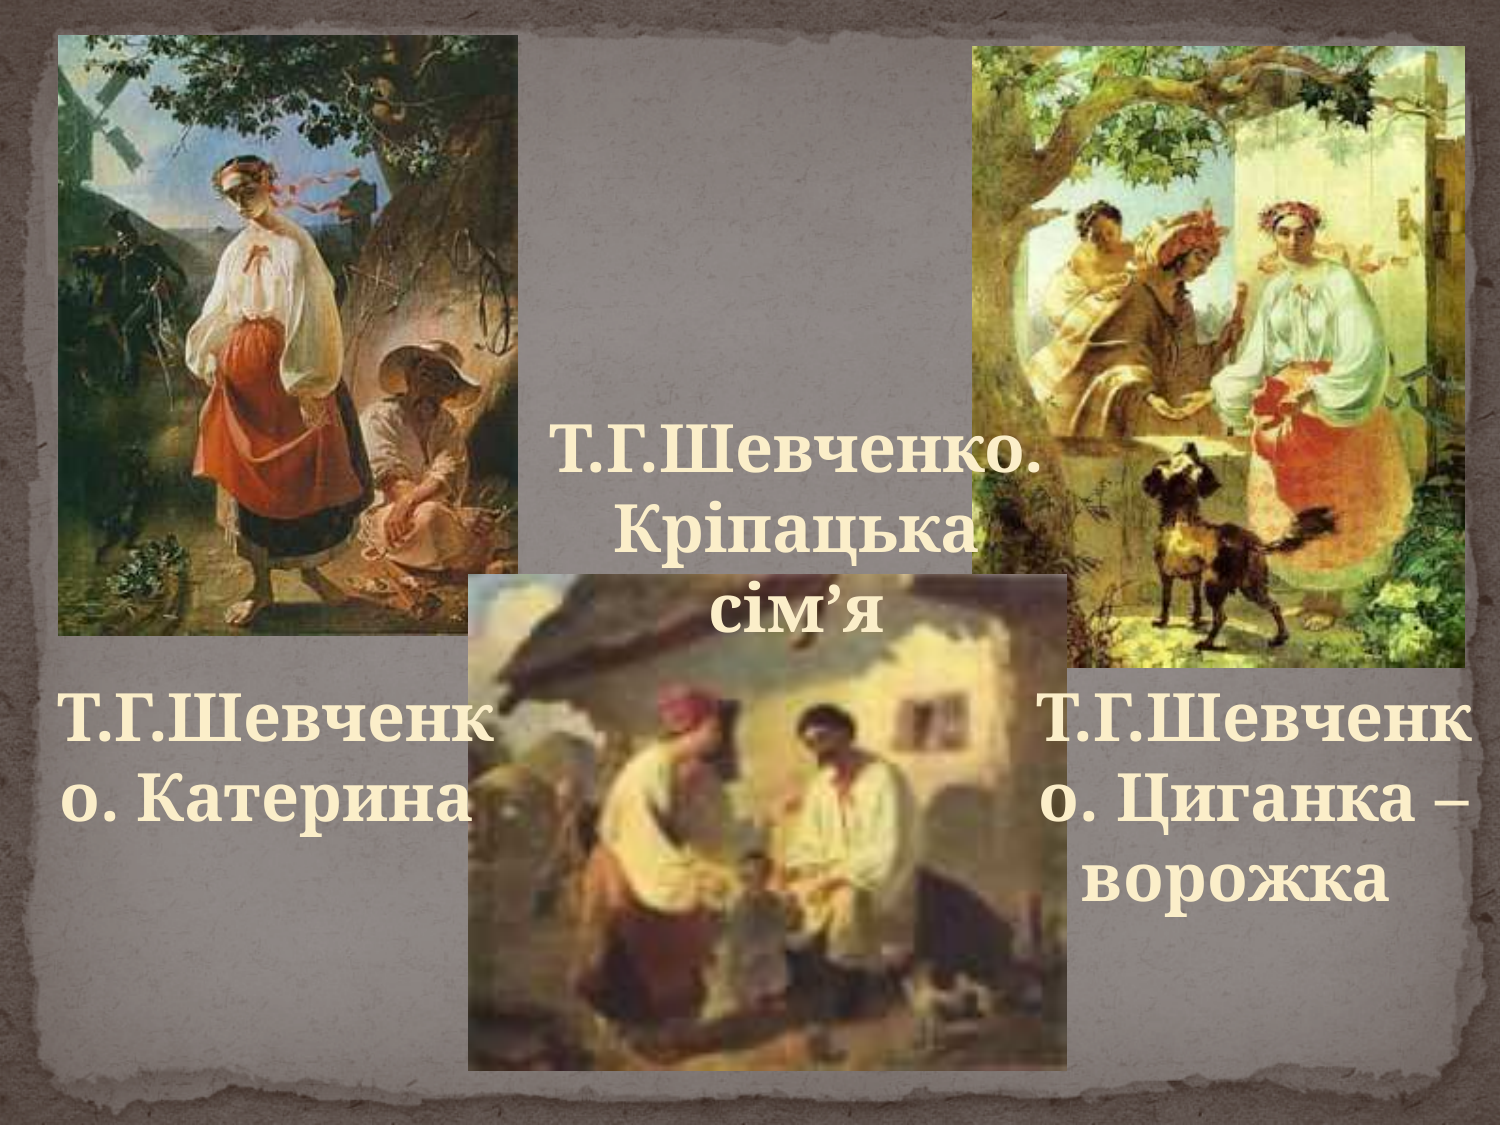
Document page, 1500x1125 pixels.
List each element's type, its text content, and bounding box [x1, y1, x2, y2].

text_box Т.Г.Шевченко. Кріпацька сім’я [528, 398, 963, 564]
text_box Т.Г.Шевченко. Циганка –ворожка [1077, 667, 1500, 923]
picture [468, 573, 1067, 1071]
text_box Т.Г.Шевченко. Катерина [23, 667, 459, 843]
picture [58, 34, 518, 636]
picture [972, 46, 1465, 669]
